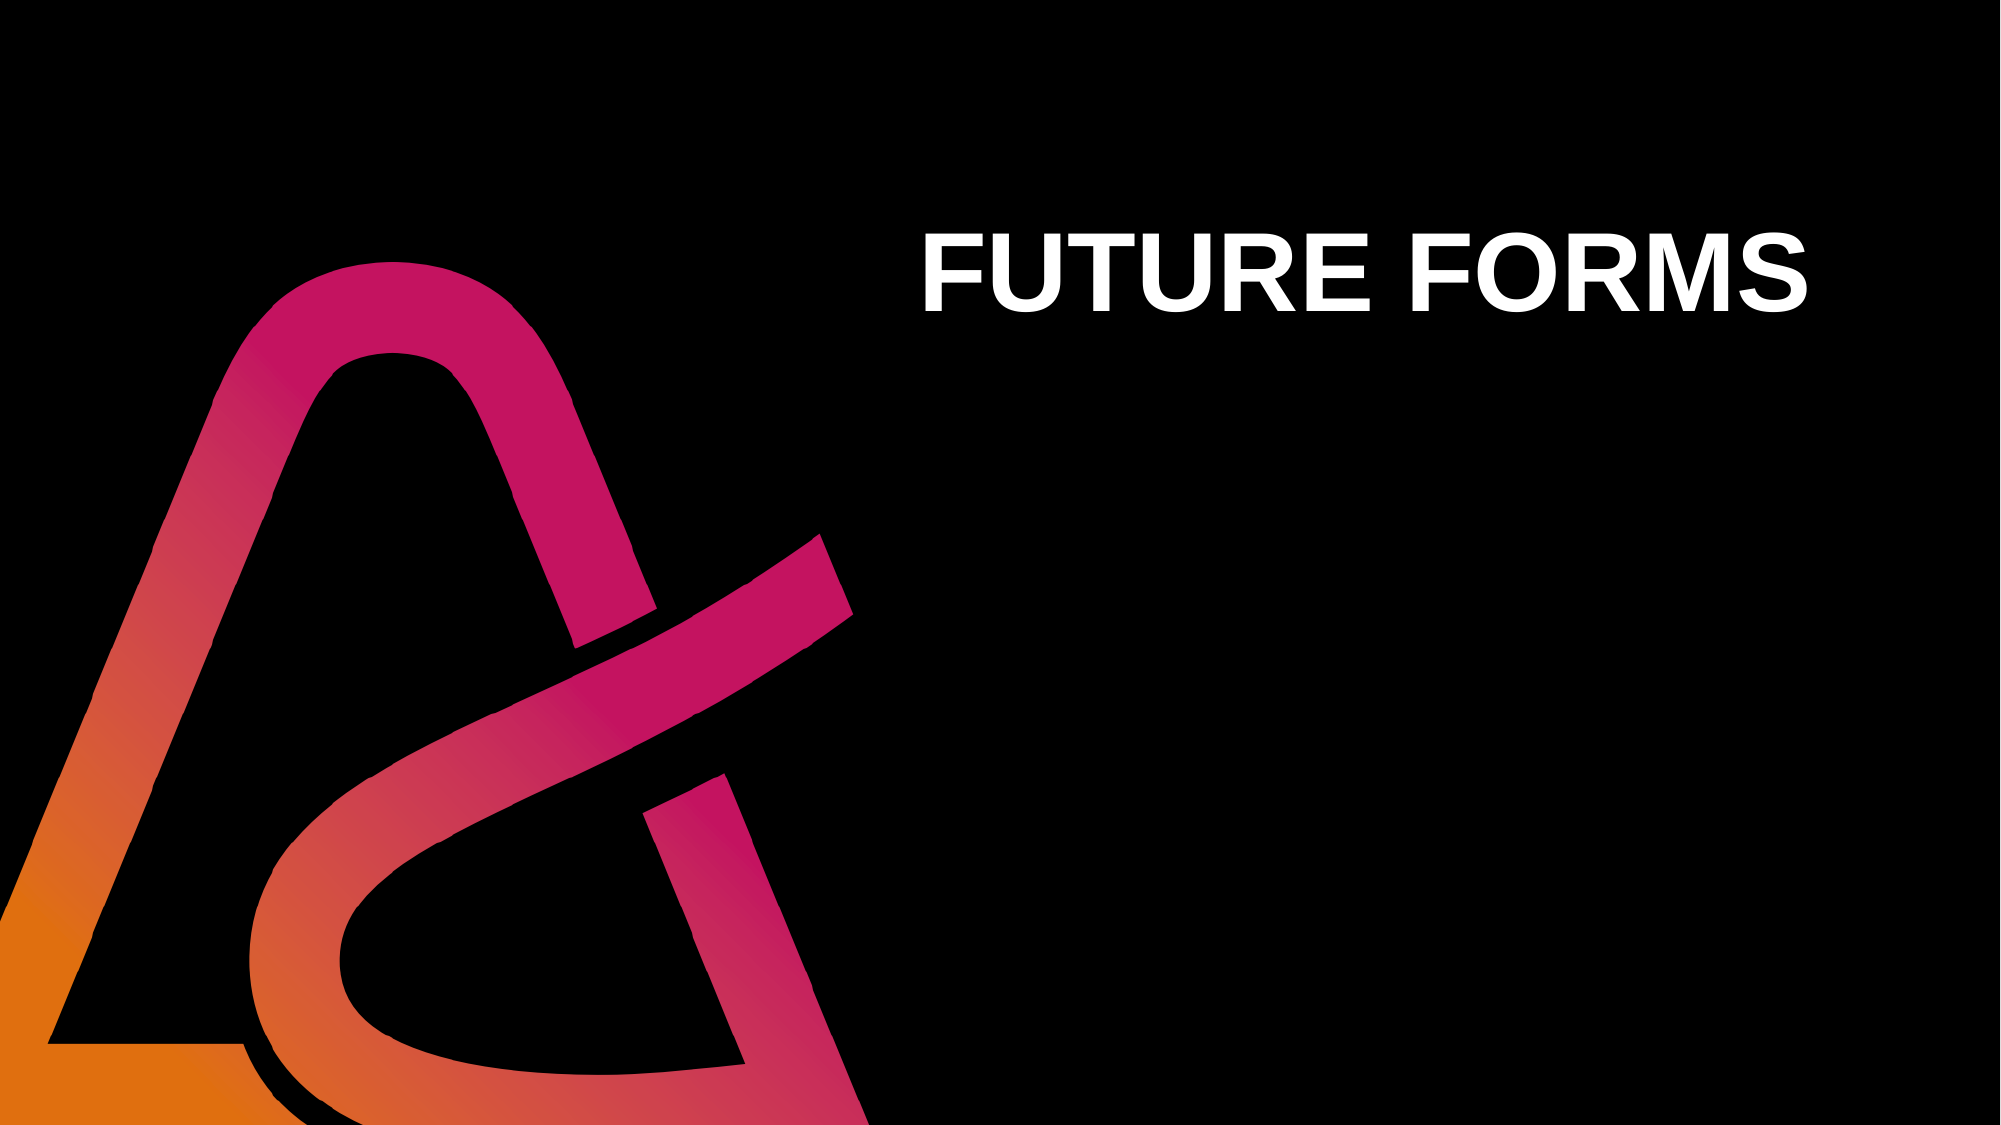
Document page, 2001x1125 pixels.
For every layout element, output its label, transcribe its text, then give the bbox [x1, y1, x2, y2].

title FUTURE FORMS [903, 110, 1870, 441]
